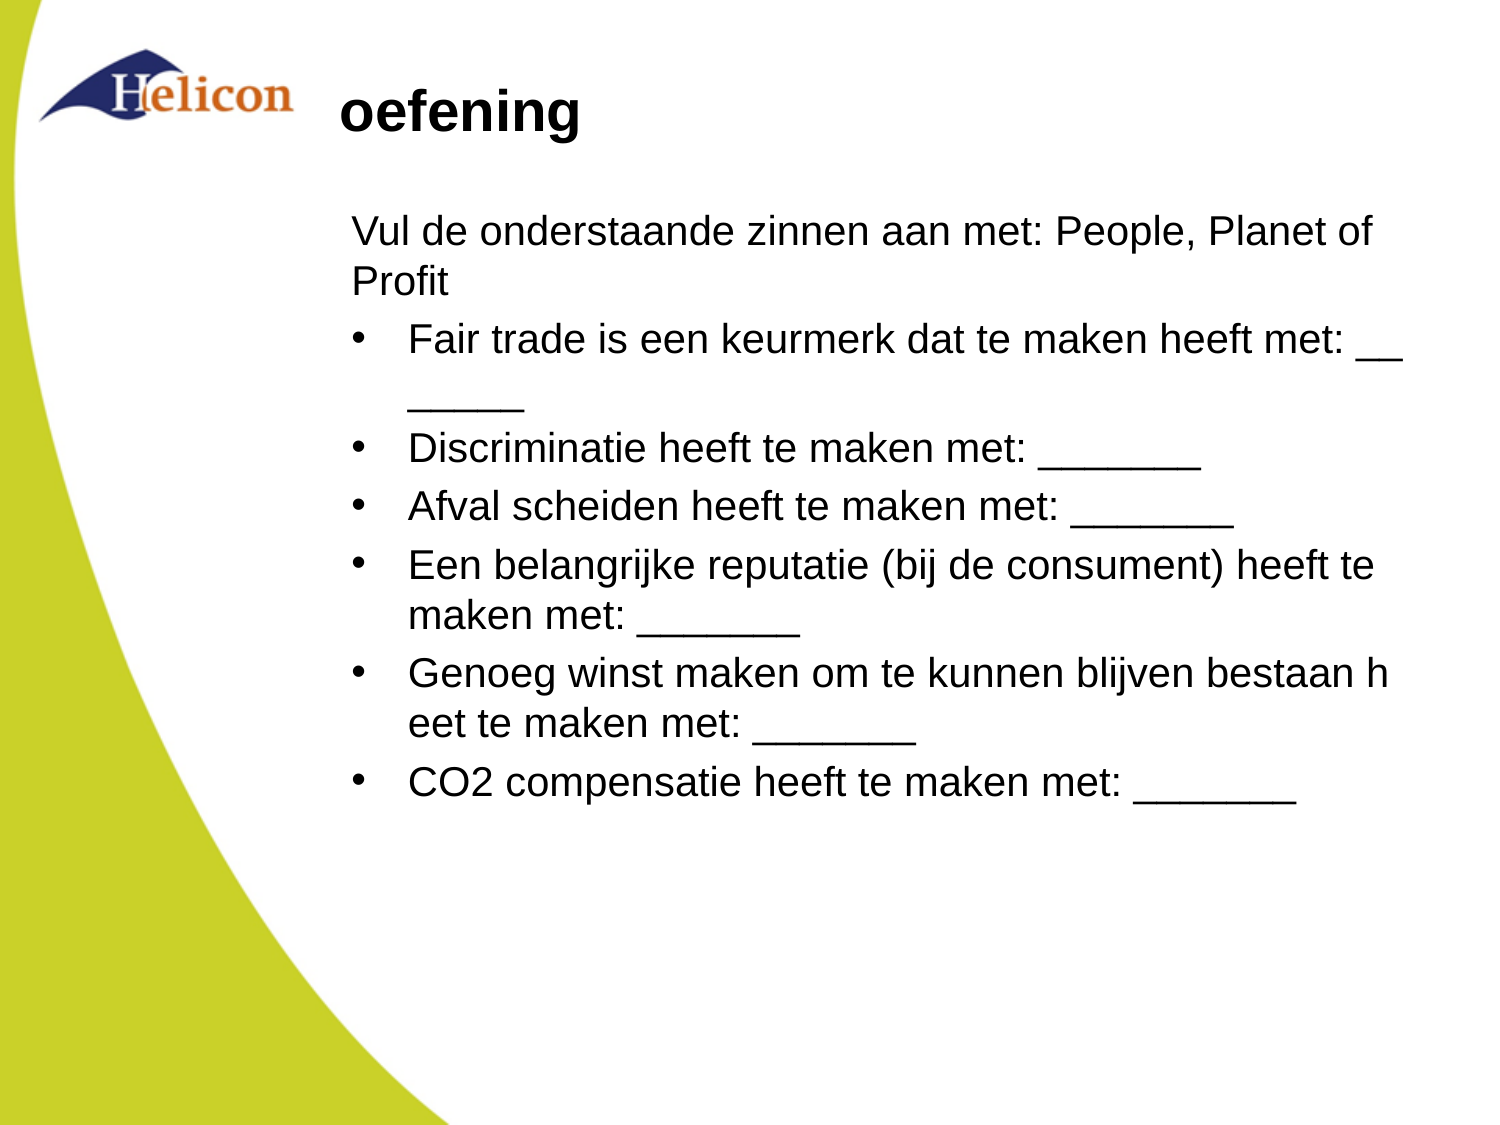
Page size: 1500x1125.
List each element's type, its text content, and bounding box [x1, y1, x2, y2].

list Vul de onderstaande zinnen aan met: People, Planet of Profit Fair trade is een keurmerk dat te maken heeft met: _______ Discriminatie heeft te maken met: _______ Afval scheiden heeft te maken met: _______ Een belangrijke reputatie (bij de consument) heeft te maken met: _______ Genoeg winst maken om te kunnen blijven bestaan heet te maken met: _______ CO2 compensatie heeft te maken met: _______ [336, 196, 1425, 1005]
title oefening [324, 54, 1415, 161]
picture [0, 0, 1500, 1125]
